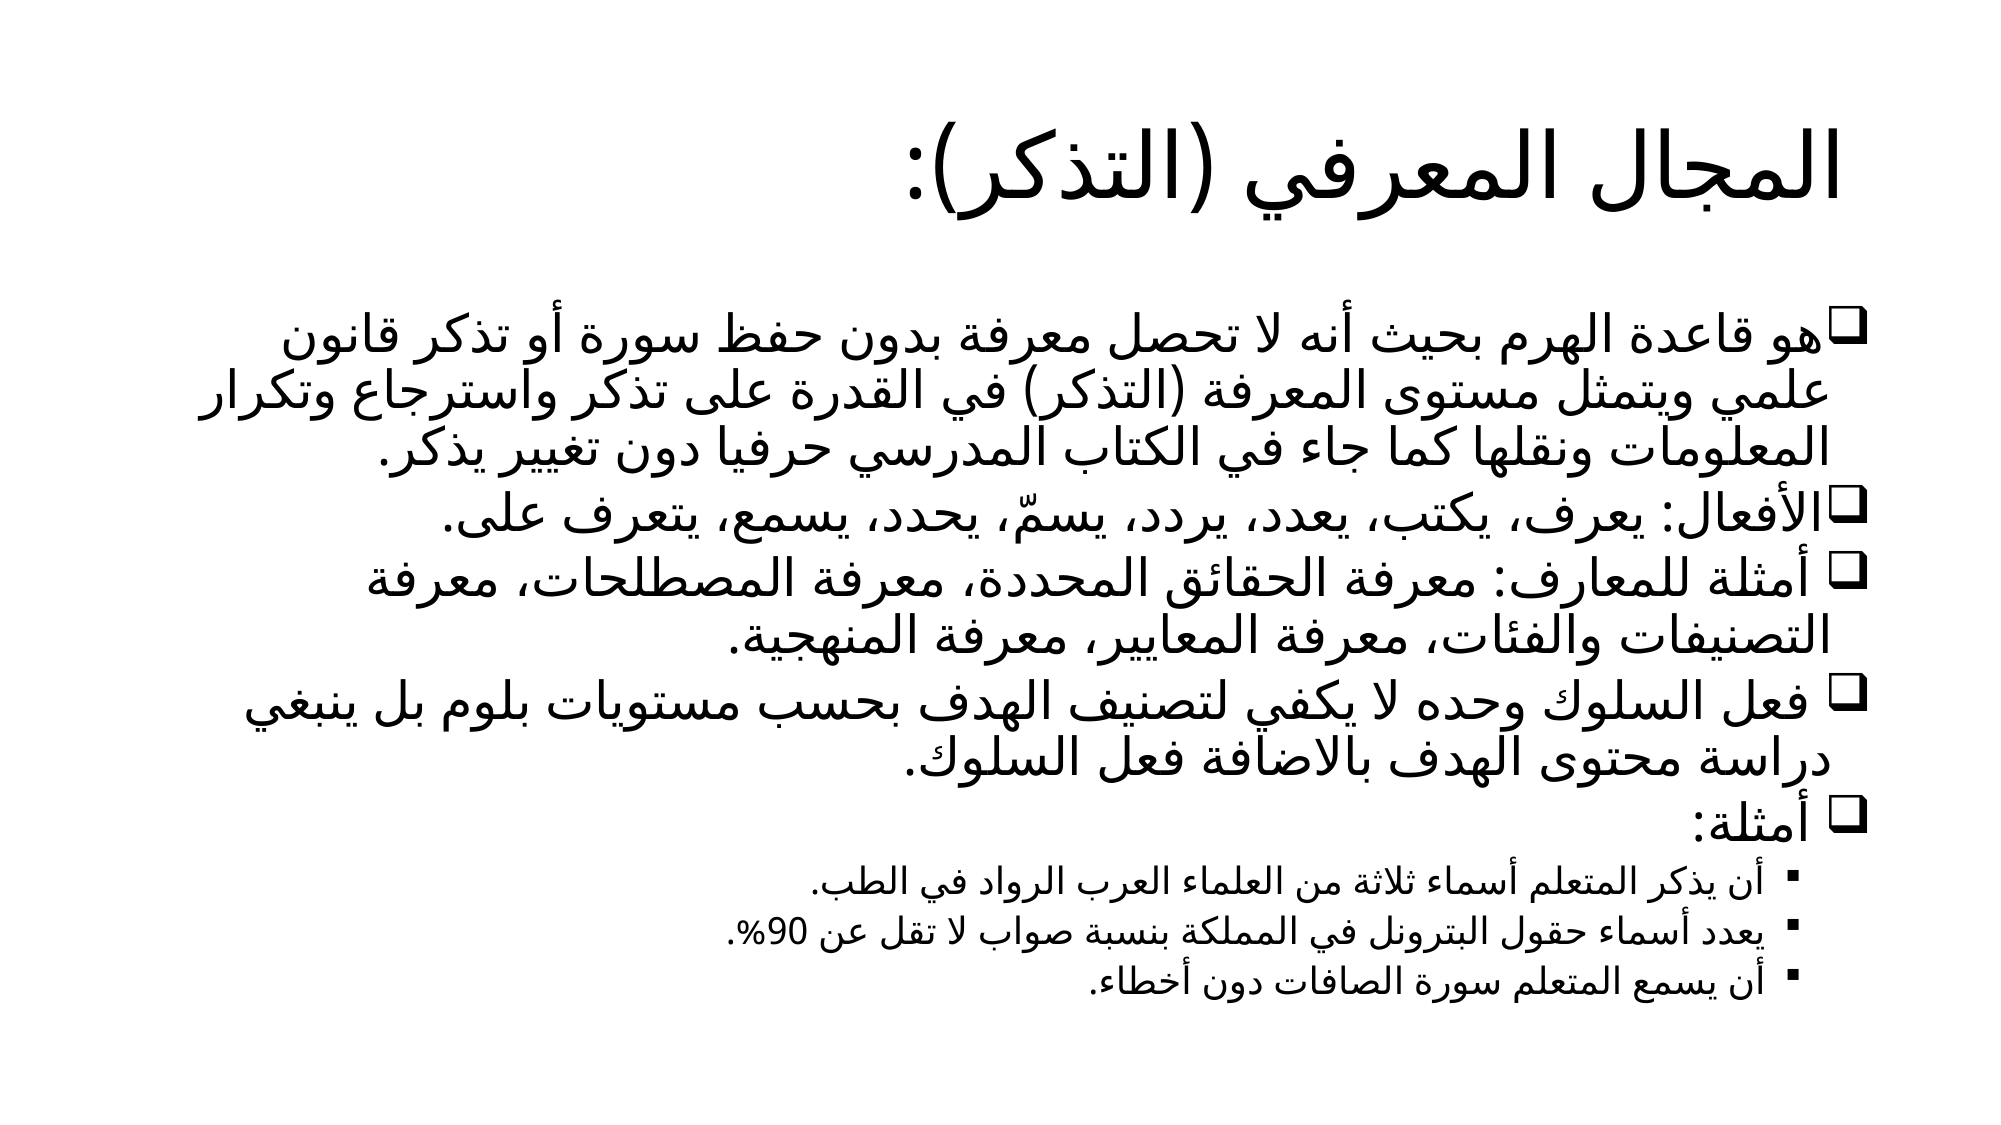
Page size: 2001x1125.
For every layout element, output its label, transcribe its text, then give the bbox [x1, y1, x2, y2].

list هو قاعدة الهرم بحيث أنه لا تحصل معرفة بدون حفظ سورة أو تذكر قانون علمي ويتمثل مستوى المعرفة (التذكر) في القدرة على تذكر واسترجاع وتكرار المعلومات ونقلها كما جاء في الكتاب المدرسي حرفيا دون تغيير يذكر. الأفعال: يعرف، يكتب، يعدد، يردد، يسمّ، يحدد، يسمع، يتعرف على. أمثلة للمعارف: معرفة الحقائق المحددة، معرفة المصطلحات، معرفة التصنيفات والفئات، معرفة المعايير، معرفة المنهجية. فعل السلوك وحده لا يكفي لتصنيف الهدف بحسب مستويات بلوم بل ينبغي دراسة محتوى الهدف بالاضافة فعل السلوك. أمثلة: أن يذكر المتعلم أسماء ثلاثة من العلماء العرب الرواد في الطب. يعدد أسماء حقول البترونل في المملكة بنسبة صواب لا تقل عن 90%. أن يسمع المتعلم سورة الصافات دون أخطاء. [137, 299, 1950, 1014]
title المجال المعرفي (التذكر): [137, 59, 1863, 278]
